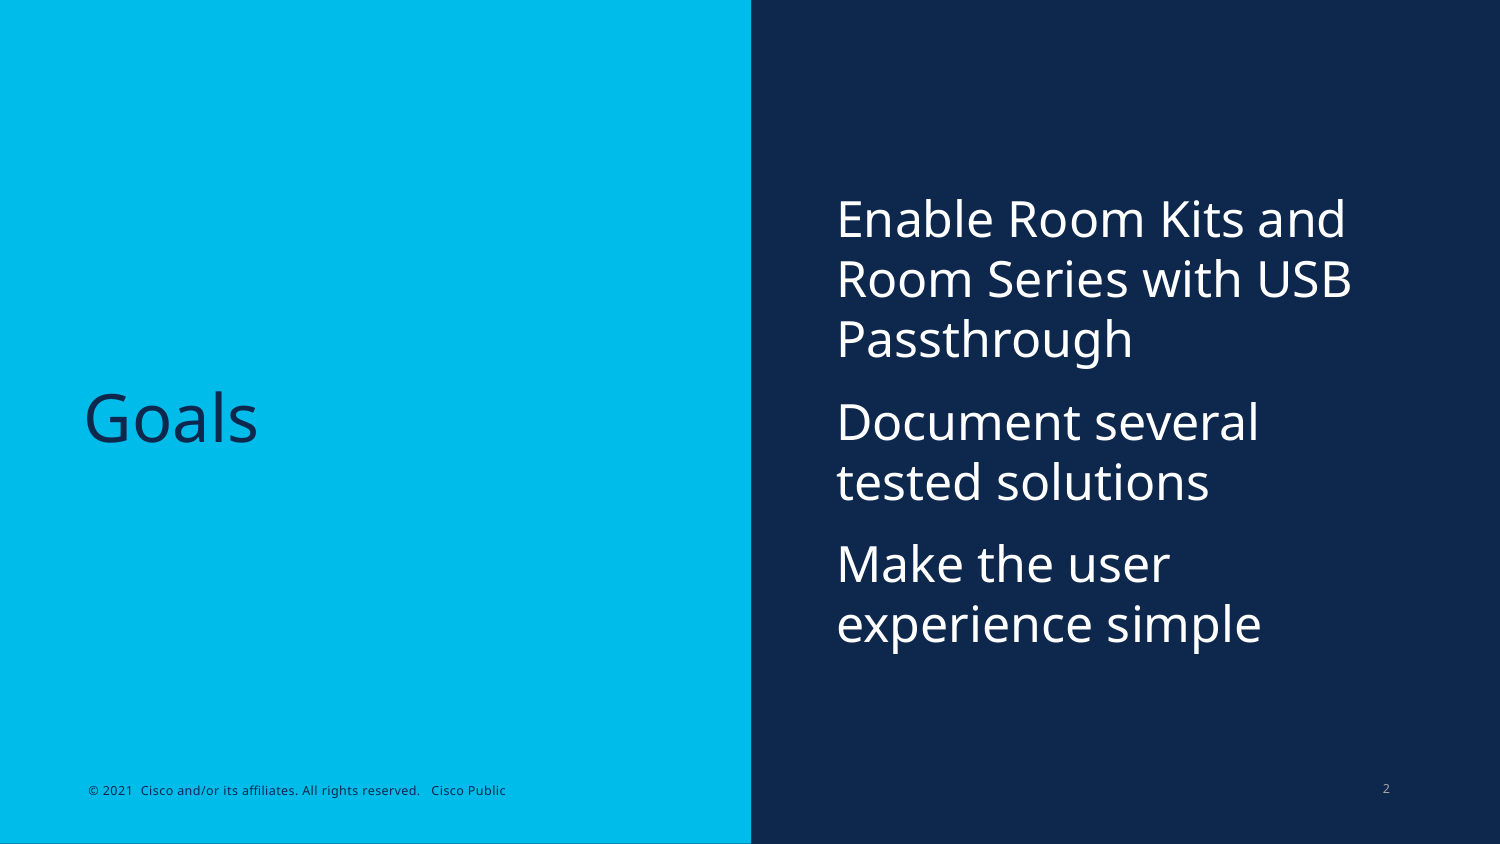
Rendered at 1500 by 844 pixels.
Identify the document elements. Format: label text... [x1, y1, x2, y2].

title Goals [68, 271, 697, 572]
list Enable Room Kits and Room Series with USB Passthrough Document several tested solutions Make the user experience simple [836, 87, 1419, 754]
